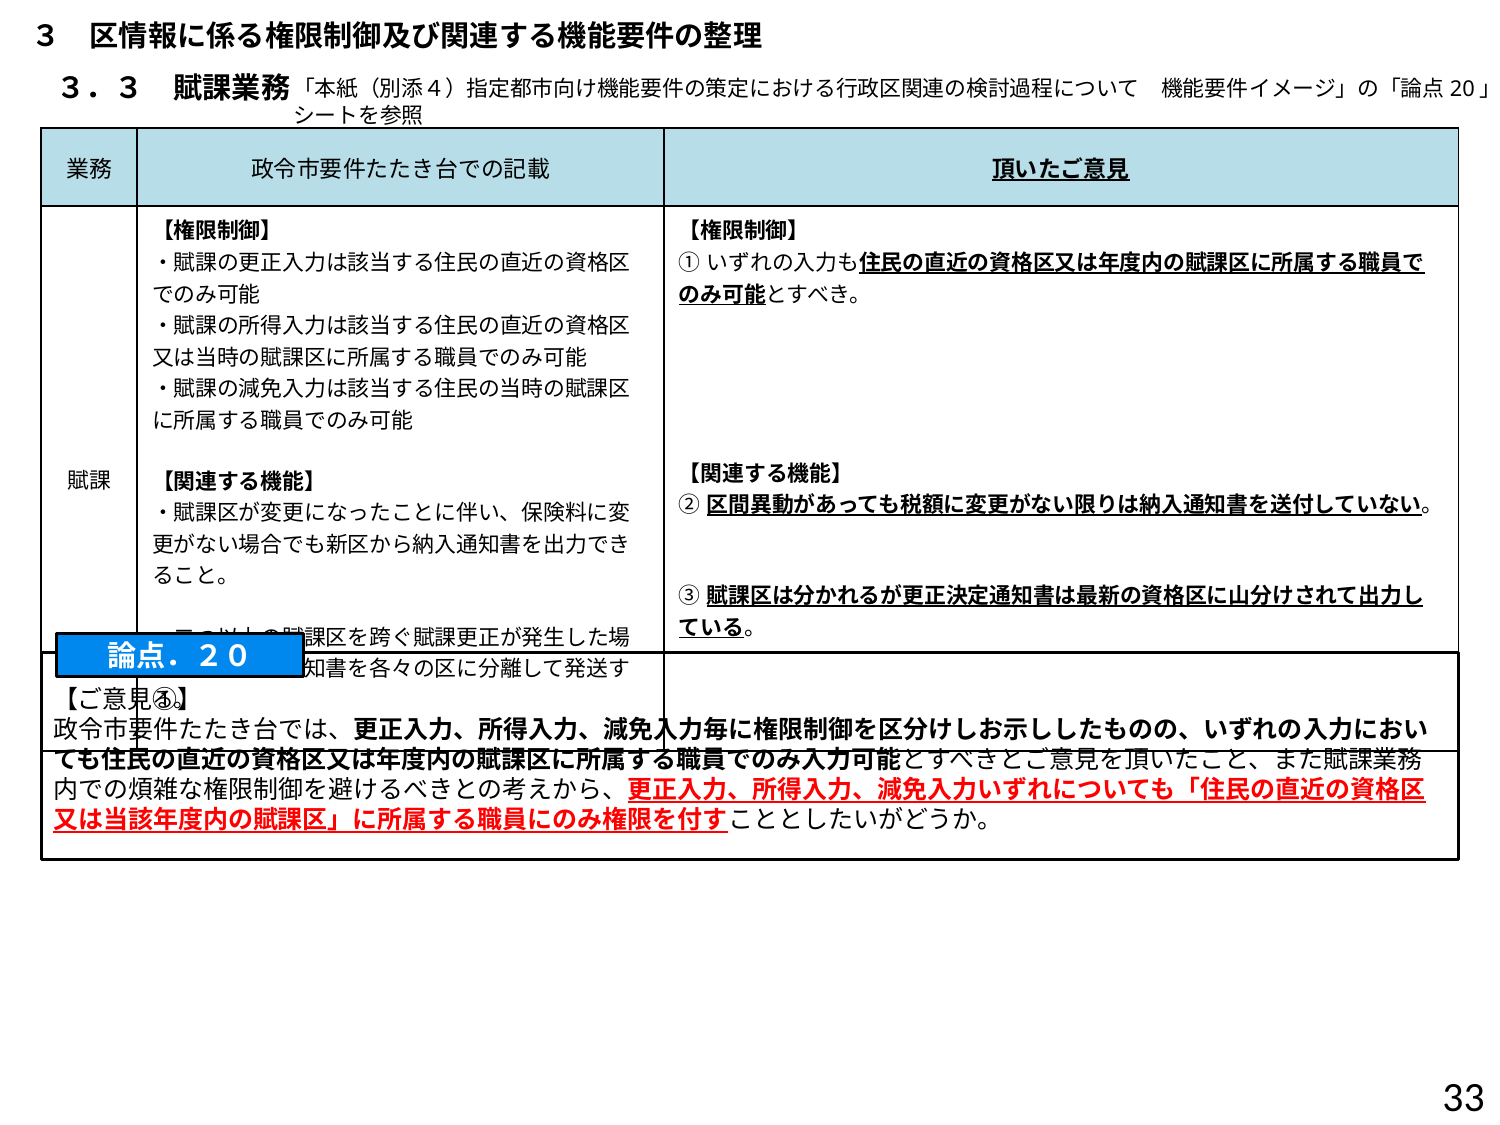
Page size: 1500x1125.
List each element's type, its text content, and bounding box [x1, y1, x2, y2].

table_header 政令市要件たたき台での記載 [138, 129, 663, 205]
text_box ３．３ 賦課業務 [41, 54, 1465, 100]
slide_number 32 [1149, 1065, 1500, 1125]
text_box ３ 区情報に係る権限制御及び関連する機能要件の整理 [16, 2, 1440, 49]
table_cell 【権限制御】 ①いずれの入力も住民の直近の資格区又は年度内の賦課区に所属する職員でのみ可能とすべき。 【関連する機能】 ②区間異動があっても税額に変更がない限りは納入通知書を送付していない。 ③賦課区は分かれるが更正決定通知書は最新の資格区に山分けされて出力している。 [665, 207, 1458, 652]
table_header 頂いたご意見 [665, 129, 1458, 205]
text_box 論点．２０ [55, 632, 306, 679]
text_box 「本紙（別添４）指定都市向け機能要件の策定における行政区関連の検討過程について 機能要件イメージ」の「論点20」シートを参照 [278, 60, 1500, 112]
table_cell 【権限制御】 ・賦課の更正入力は該当する住民の直近の資格区でのみ可能 ・賦課の所得入力は該当する住民の直近の資格区又は当時の賦課区に所属する職員でのみ可能 ・賦課の減免入力は該当する住民の当時の賦課区に所属する職員でのみ可能 【関連する機能】 ・賦課区が変更になったことに伴い、保険料に変更がない場合でも新区から納入通知書を出力できること。 ・二つ以上の賦課区を跨ぐ賦課更正が発生した場合、更正決定通知書を各々の区に分離して発送する。 [138, 207, 663, 652]
table_header 業務 [42, 129, 136, 205]
table_cell 賦課 [42, 207, 136, 652]
text_box 【ご意見①】 政令市要件たたき台では、更正入力、所得入力、減免入力毎に権限制御を区分けしお示ししたものの、いずれの入力においても住民の直近の資格区又は年度内の賦課区に所属する職員でのみ入力可能とすべきとご意見を頂いたこと、また賦課業務内での煩雑な権限制御を避けるべきとの考えから、更正入力、所得入力、減免入力いずれについても「住民の直近の資格区又は当該年度内の賦課区」に所属する職員にのみ権限を付すこととしたいがどうか。 [41, 652, 1459, 860]
